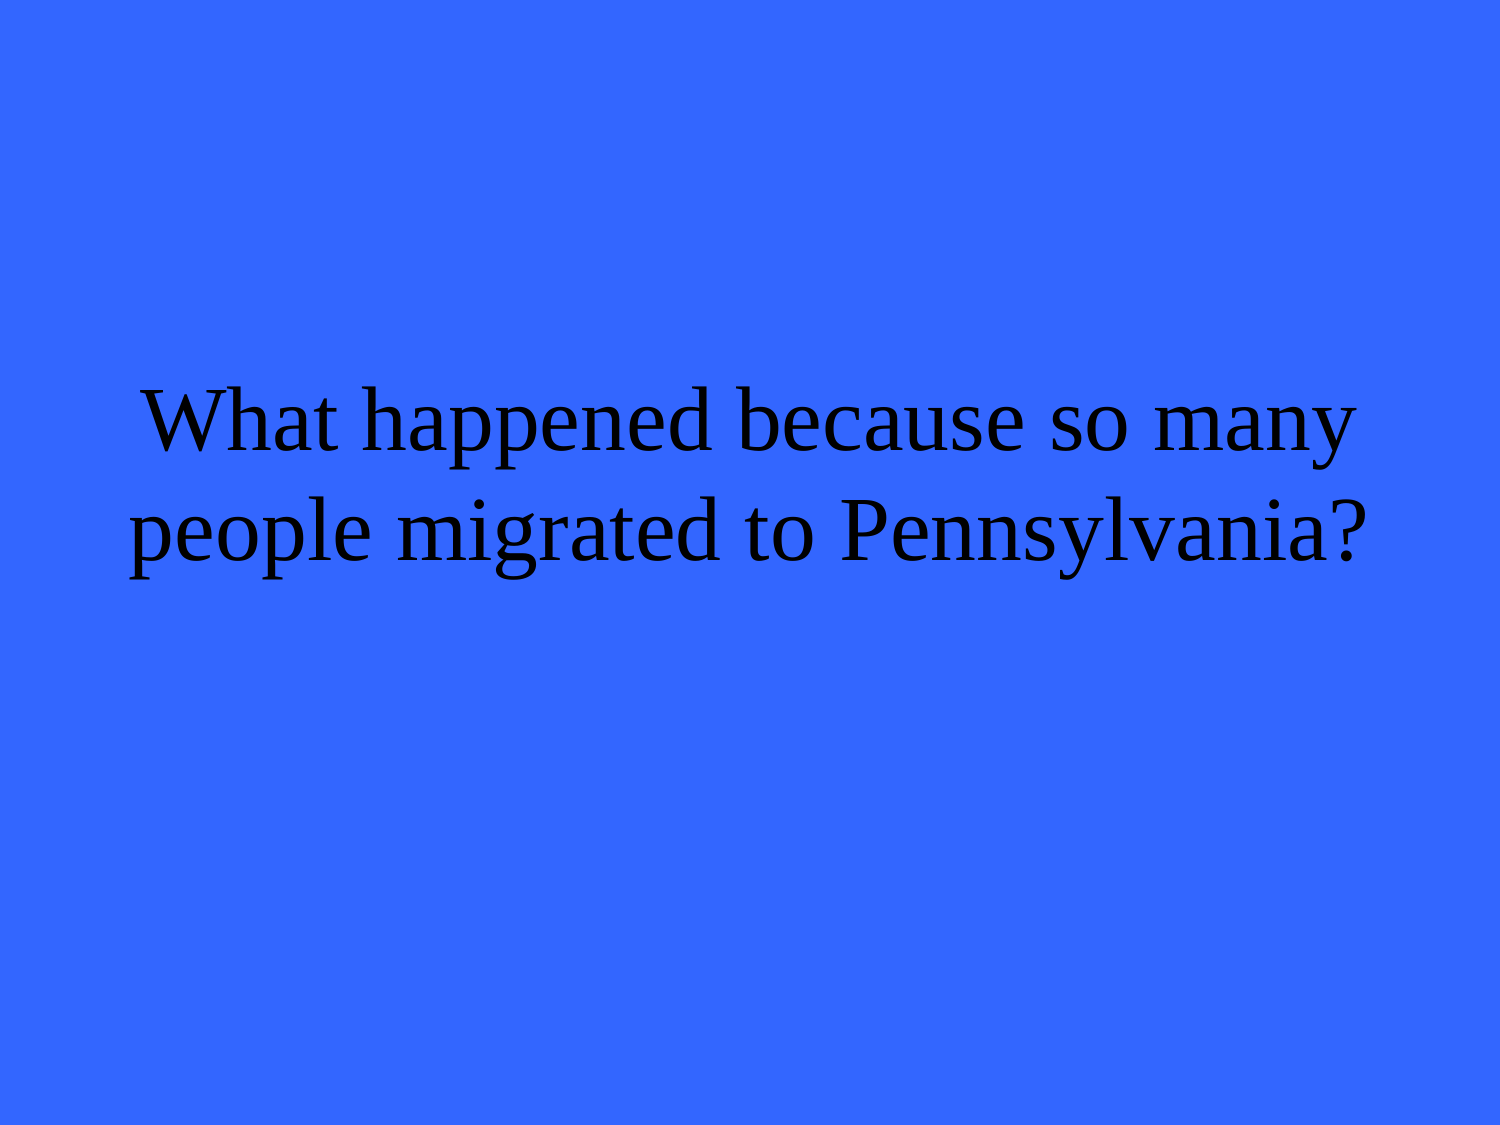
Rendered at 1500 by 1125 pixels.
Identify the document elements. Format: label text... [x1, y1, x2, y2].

title What happened because so many people migrated to Pennsylvania? [112, 375, 1388, 563]
